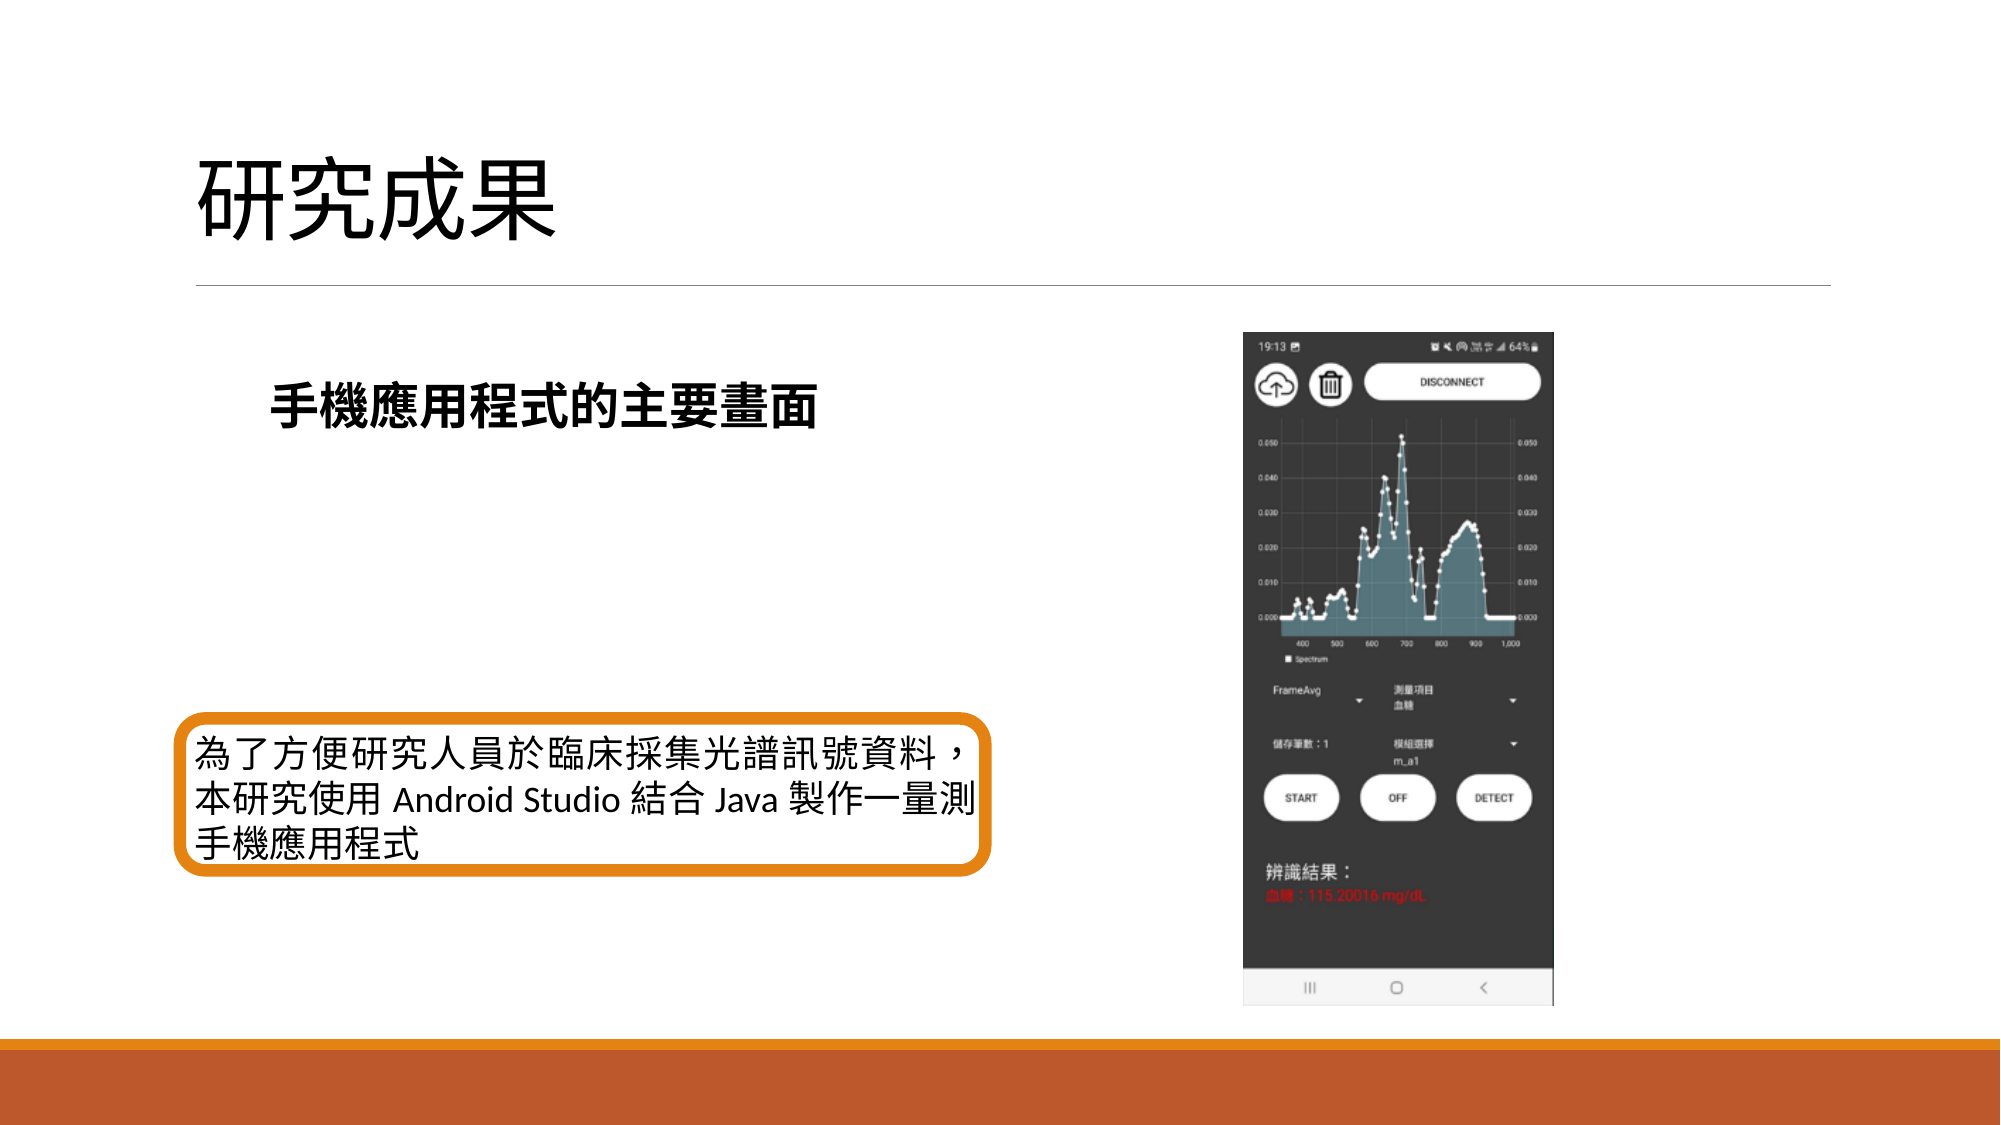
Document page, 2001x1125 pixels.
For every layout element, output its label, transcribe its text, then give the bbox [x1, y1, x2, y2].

picture [1243, 331, 1554, 1006]
text_box 手機應用程式的主要畫面 [179, 366, 860, 442]
title 研究成果 [179, 42, 1905, 261]
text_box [179, 717, 993, 875]
